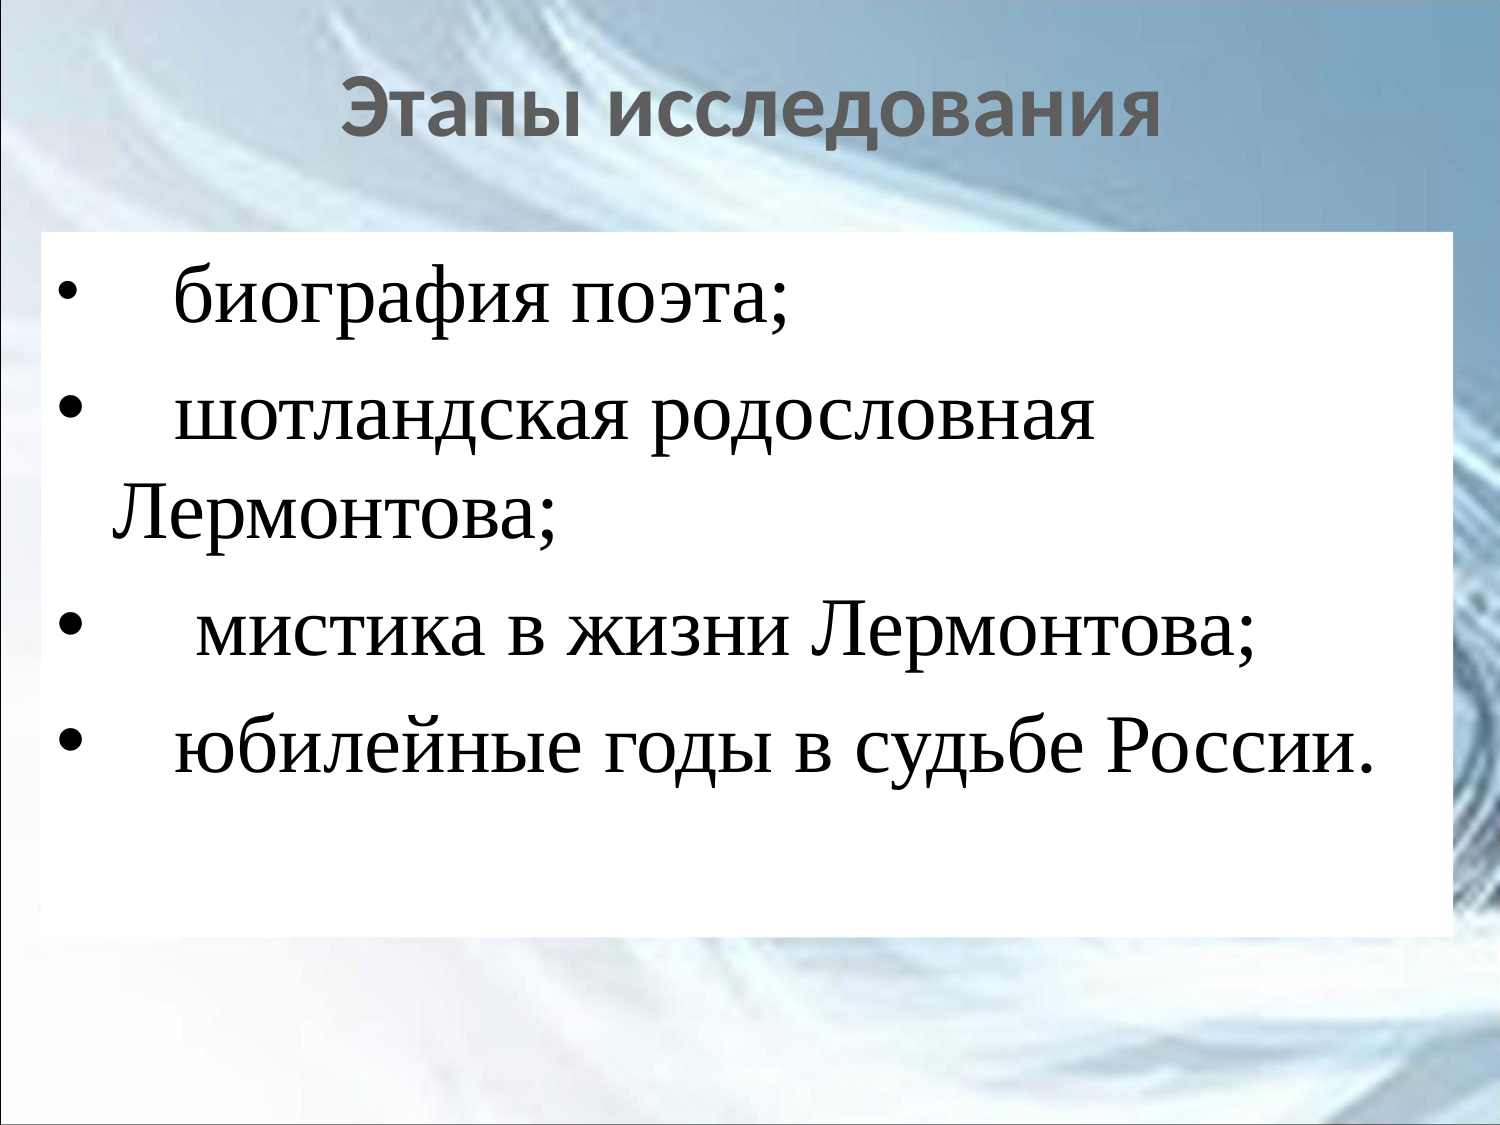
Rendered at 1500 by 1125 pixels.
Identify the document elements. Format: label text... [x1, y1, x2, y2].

picture [0, 0, 1500, 1125]
title Этапы исследования [88, 42, 1439, 157]
list биография поэта; шотландская родословная Лермонтова; мистика в жизни Лермонтова; юбилейные годы в судьбе России. [39, 230, 1455, 940]
